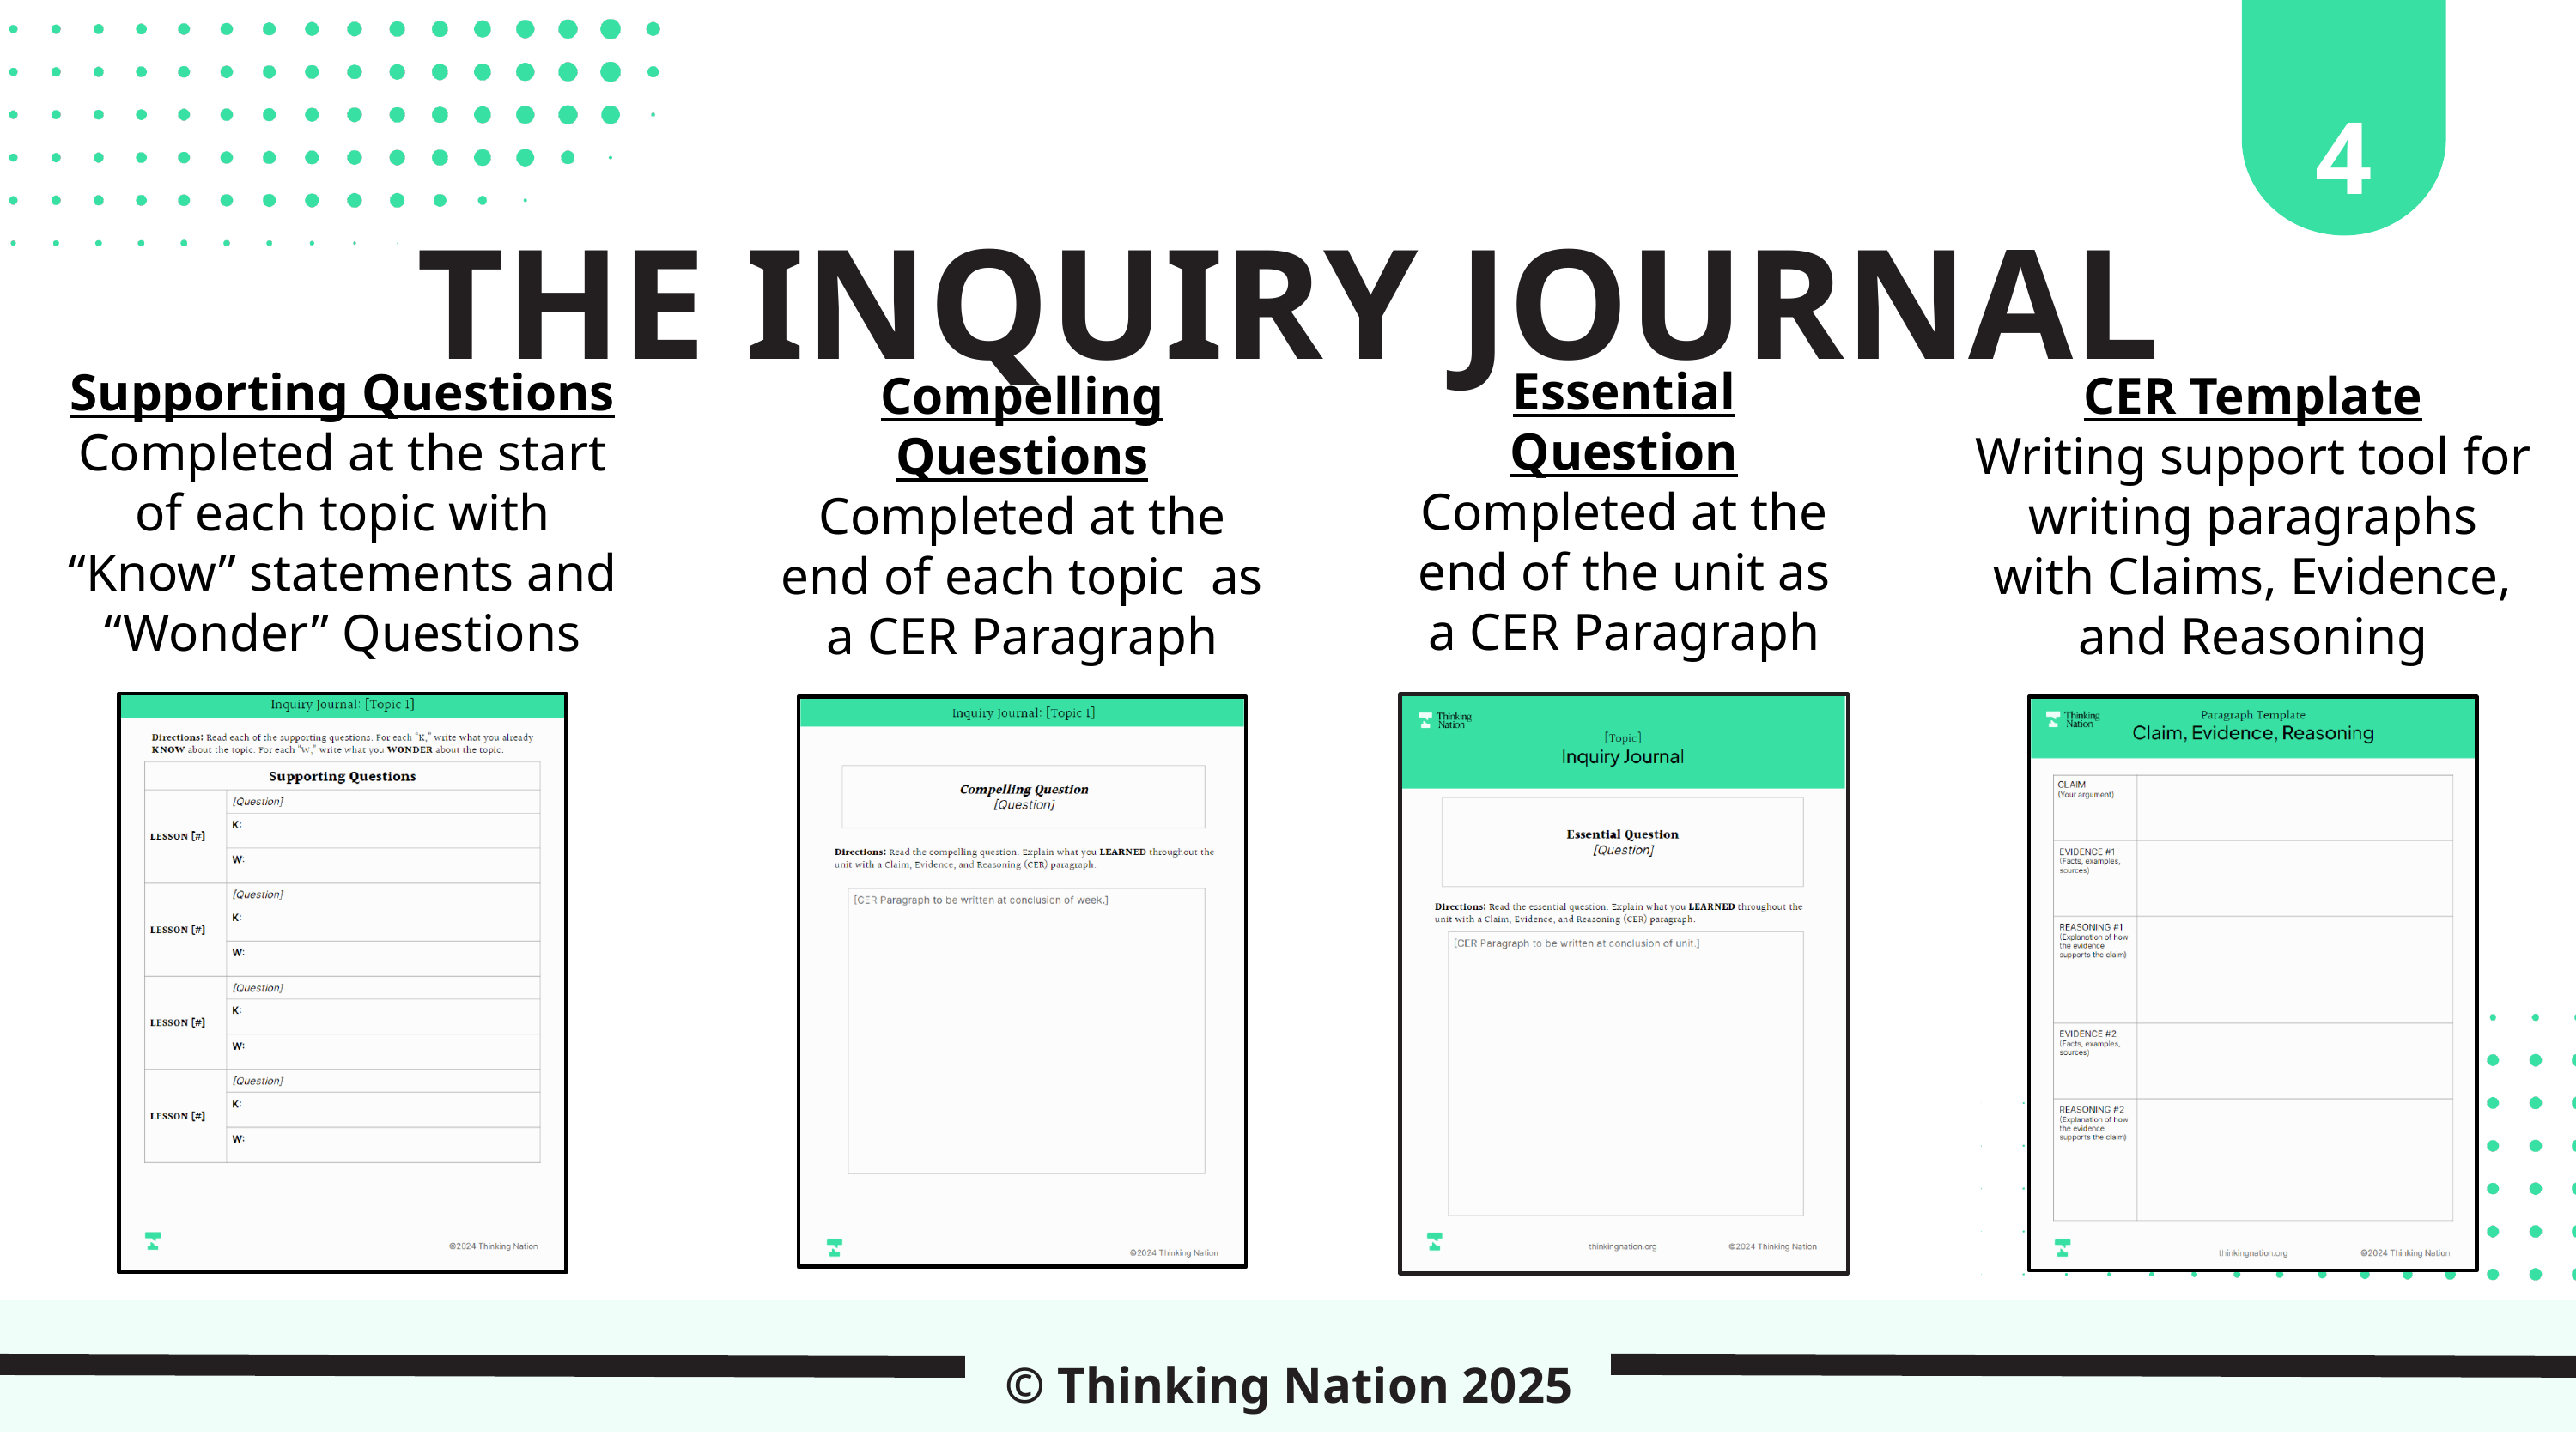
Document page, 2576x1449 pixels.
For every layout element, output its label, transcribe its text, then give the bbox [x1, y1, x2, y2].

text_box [37, 347, 648, 1271]
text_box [0, 1299, 2576, 1433]
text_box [1396, 346, 1852, 1272]
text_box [1960, 350, 2545, 1269]
text_box [0, 0, 660, 246]
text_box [756, 350, 1287, 1265]
text_box THE INQUIRY JOURNAL [359, 134, 2216, 390]
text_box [2233, 0, 2455, 236]
text_box [1938, 1013, 2576, 1299]
